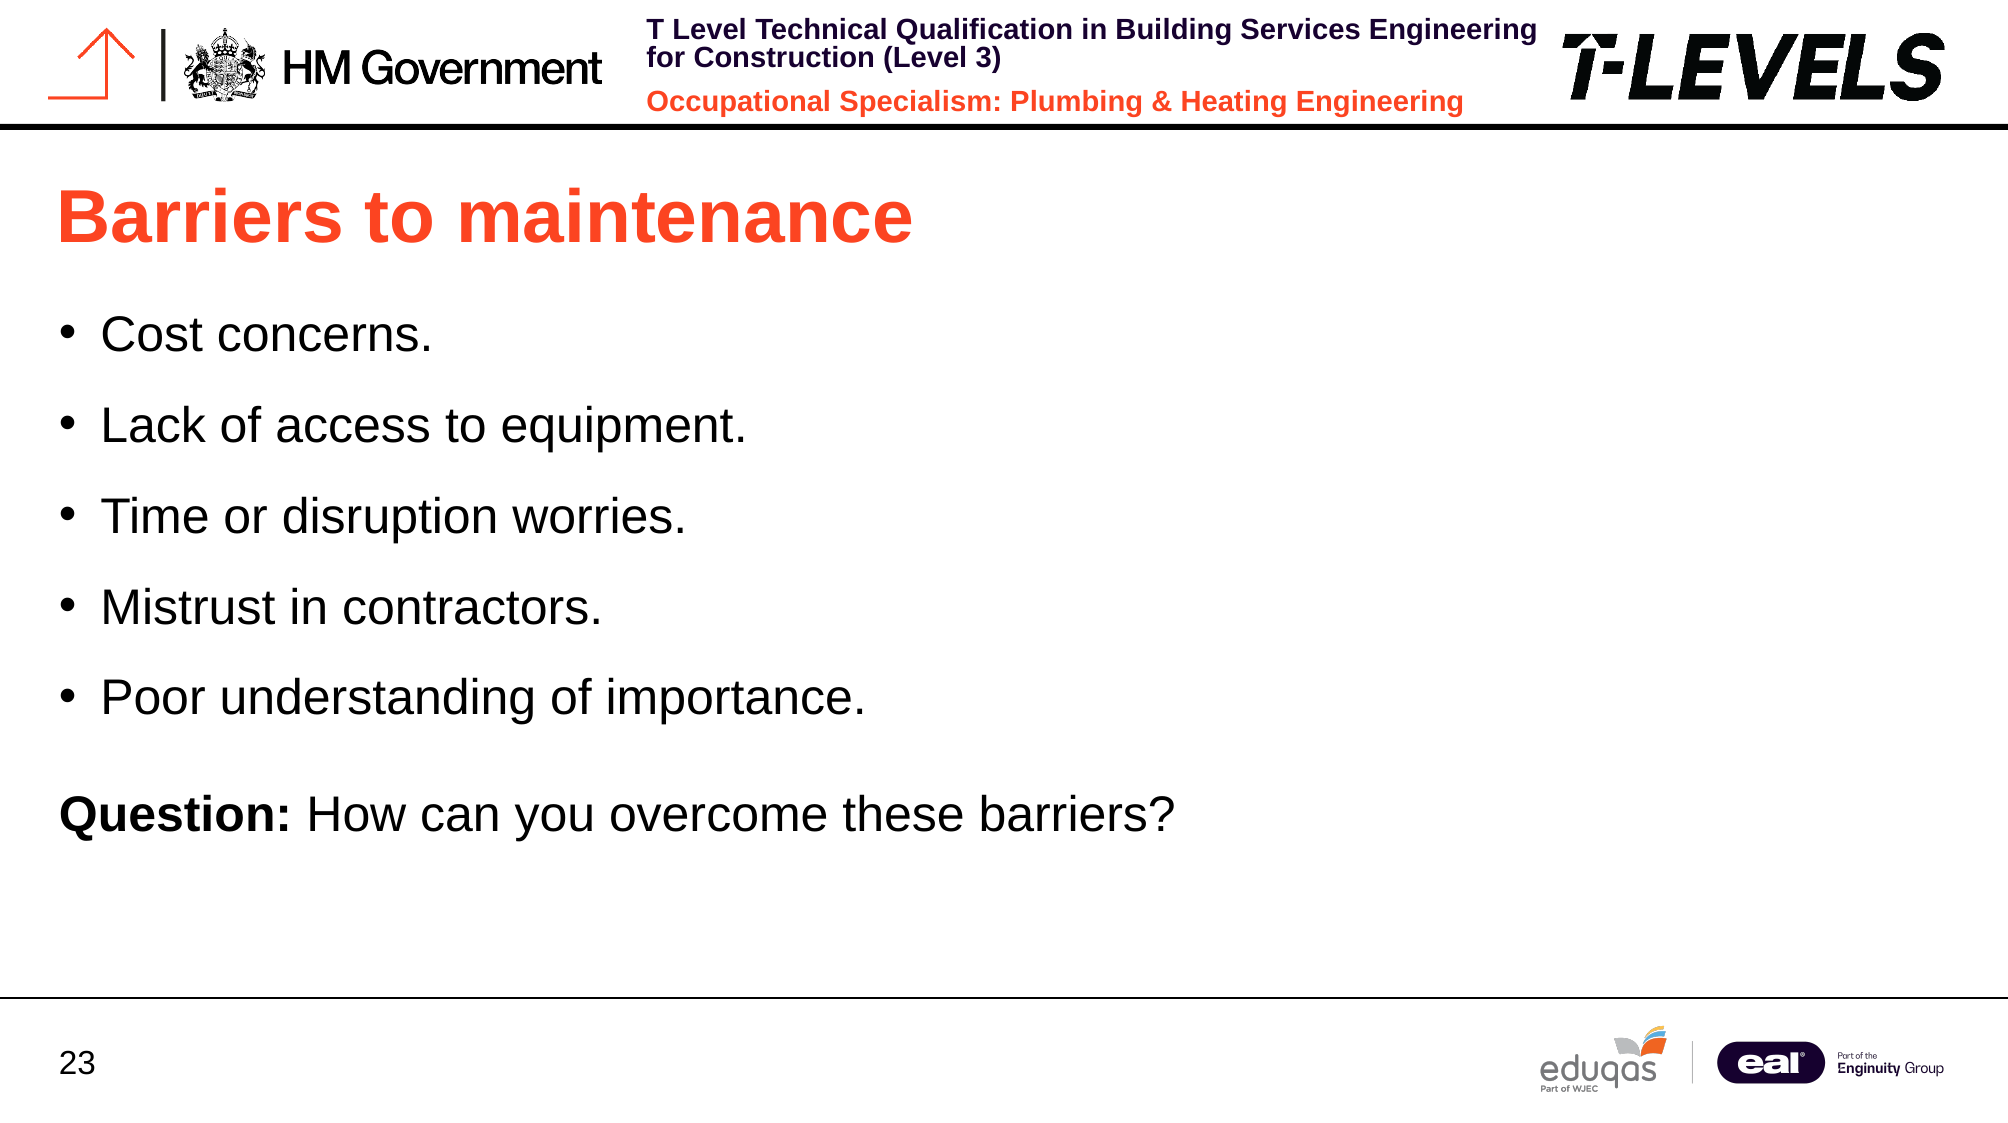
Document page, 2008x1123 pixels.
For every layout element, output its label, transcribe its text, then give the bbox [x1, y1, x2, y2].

picture [161, 28, 602, 102]
title Barriers to maintenance [41, 111, 1949, 314]
picture [43, 27, 141, 100]
list Cost concerns. Lack of access to equipment. Time or disruption worries. Mistrust in contractors. Poor understanding of importance. Question: How can you overcome these barriers? [59, 295, 1949, 962]
picture [1535, 1021, 1949, 1097]
picture [1543, 25, 1964, 108]
